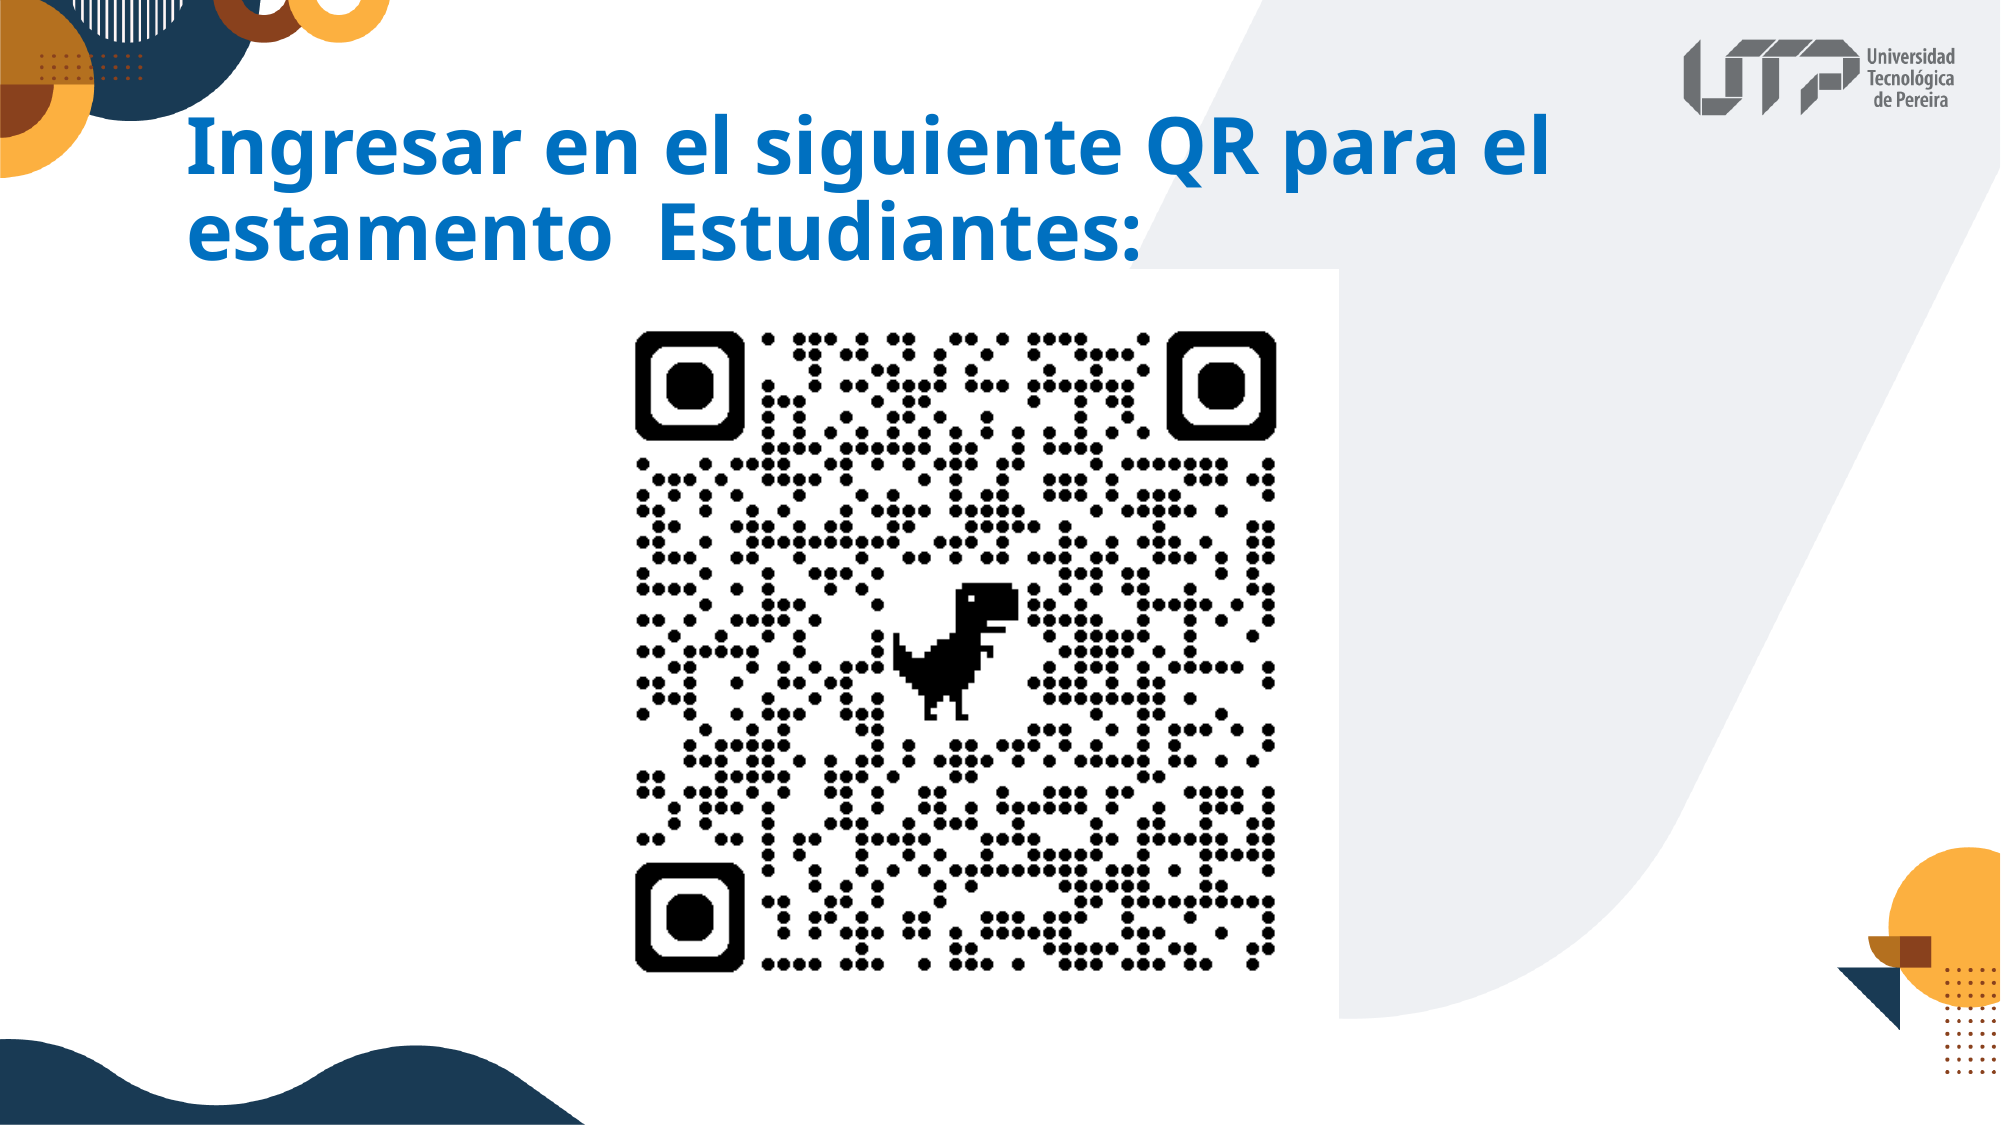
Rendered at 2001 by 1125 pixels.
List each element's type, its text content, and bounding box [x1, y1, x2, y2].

picture [0, 0, 2001, 1125]
title Ingresar en el siguiente QR para el estamento Estudiantes: [171, 132, 1897, 251]
